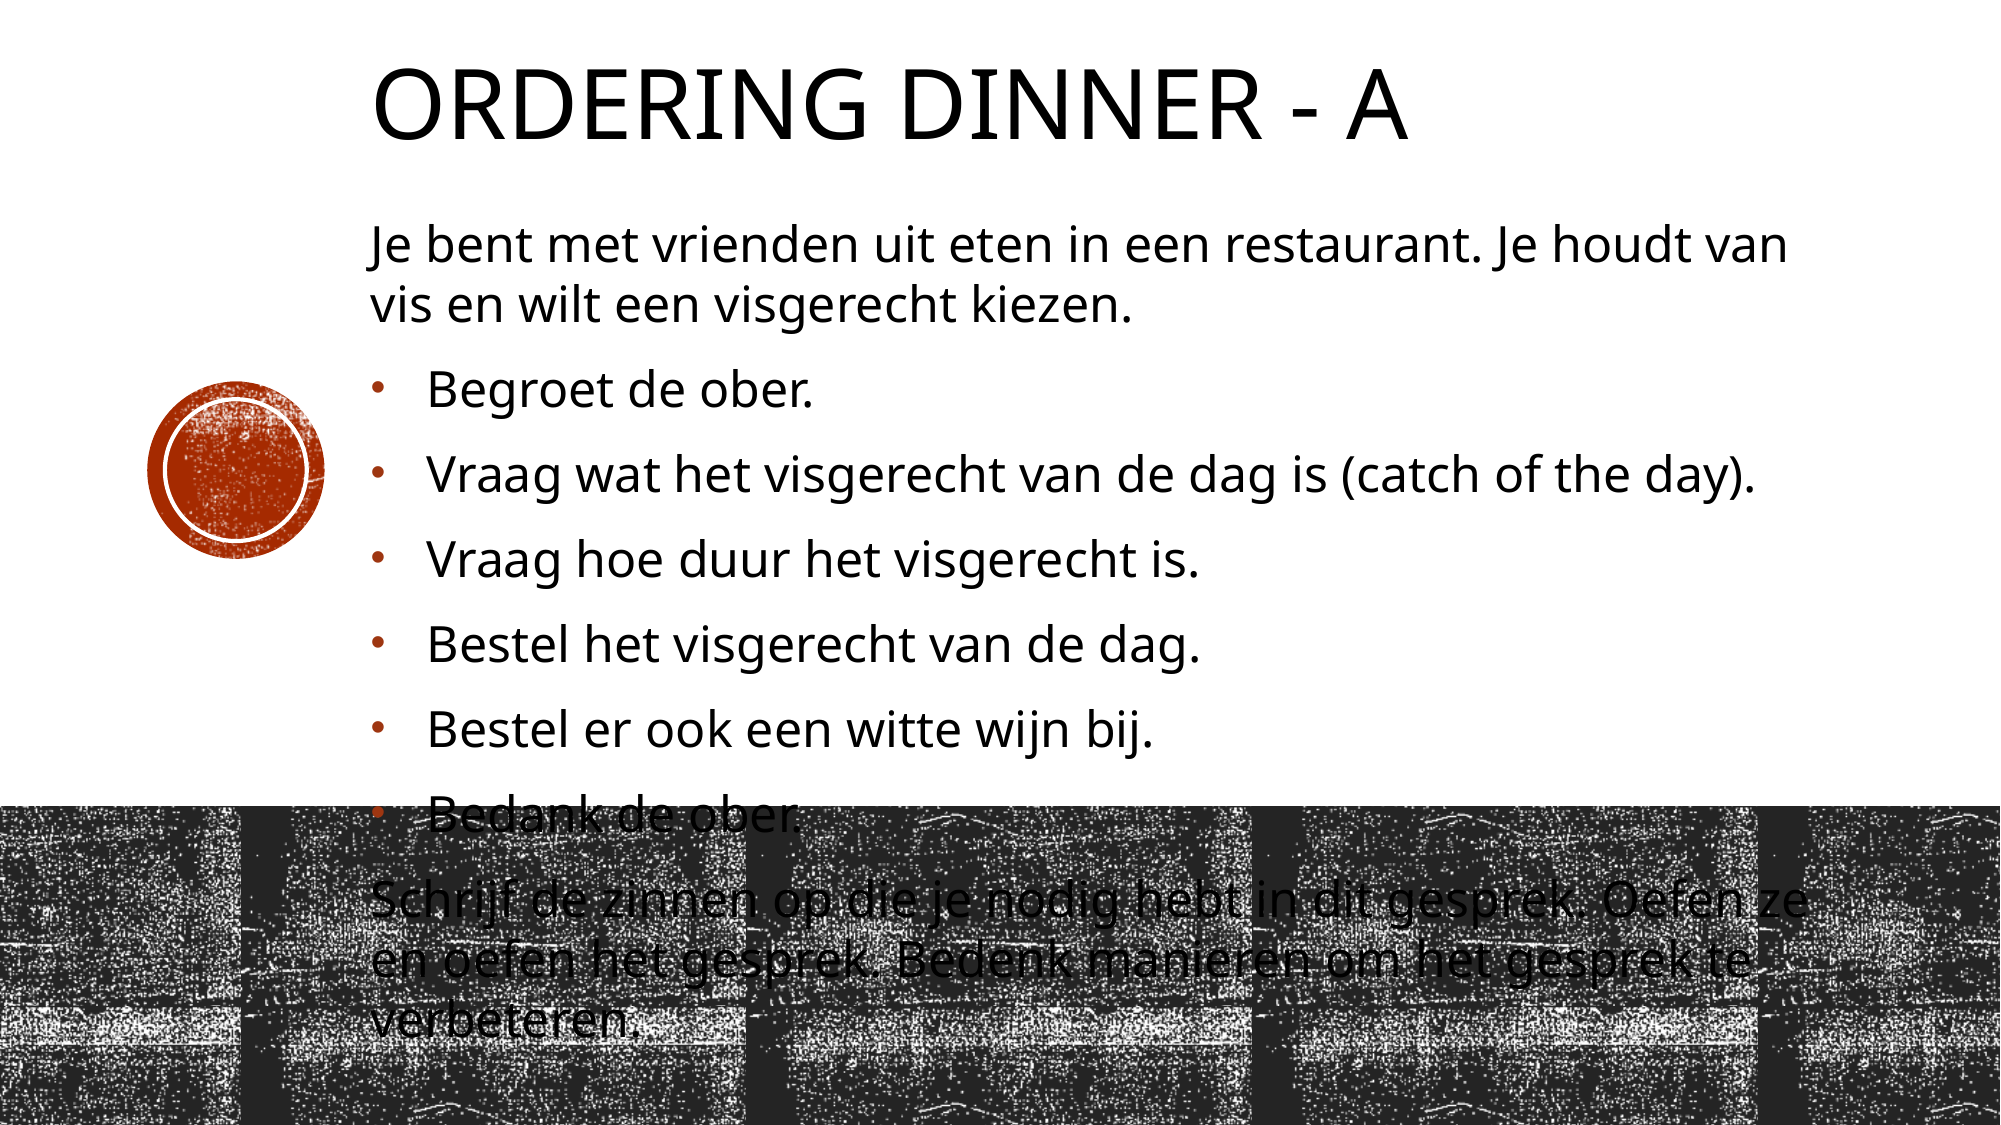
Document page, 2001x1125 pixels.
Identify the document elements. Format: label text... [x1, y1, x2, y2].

list Je bent met vrienden uit eten in een restaurant. Je houdt van vis en wilt een visgerecht kiezen. Begroet de ober. Vraag wat het visgerecht van de dag is (catch of the day). Vraag hoe duur het visgerecht is. Bestel het visgerecht van de dag. Bestel er ook een witte wijn bij. Bedank de ober. Schrijf de zinnen op die je nodig hebt in dit gesprek. Oefen ze en oefen het gesprek. Bedenk manieren om het gesprek te verbeteren. [355, 204, 1841, 733]
title Ordering dinner - A [355, 56, 1927, 166]
